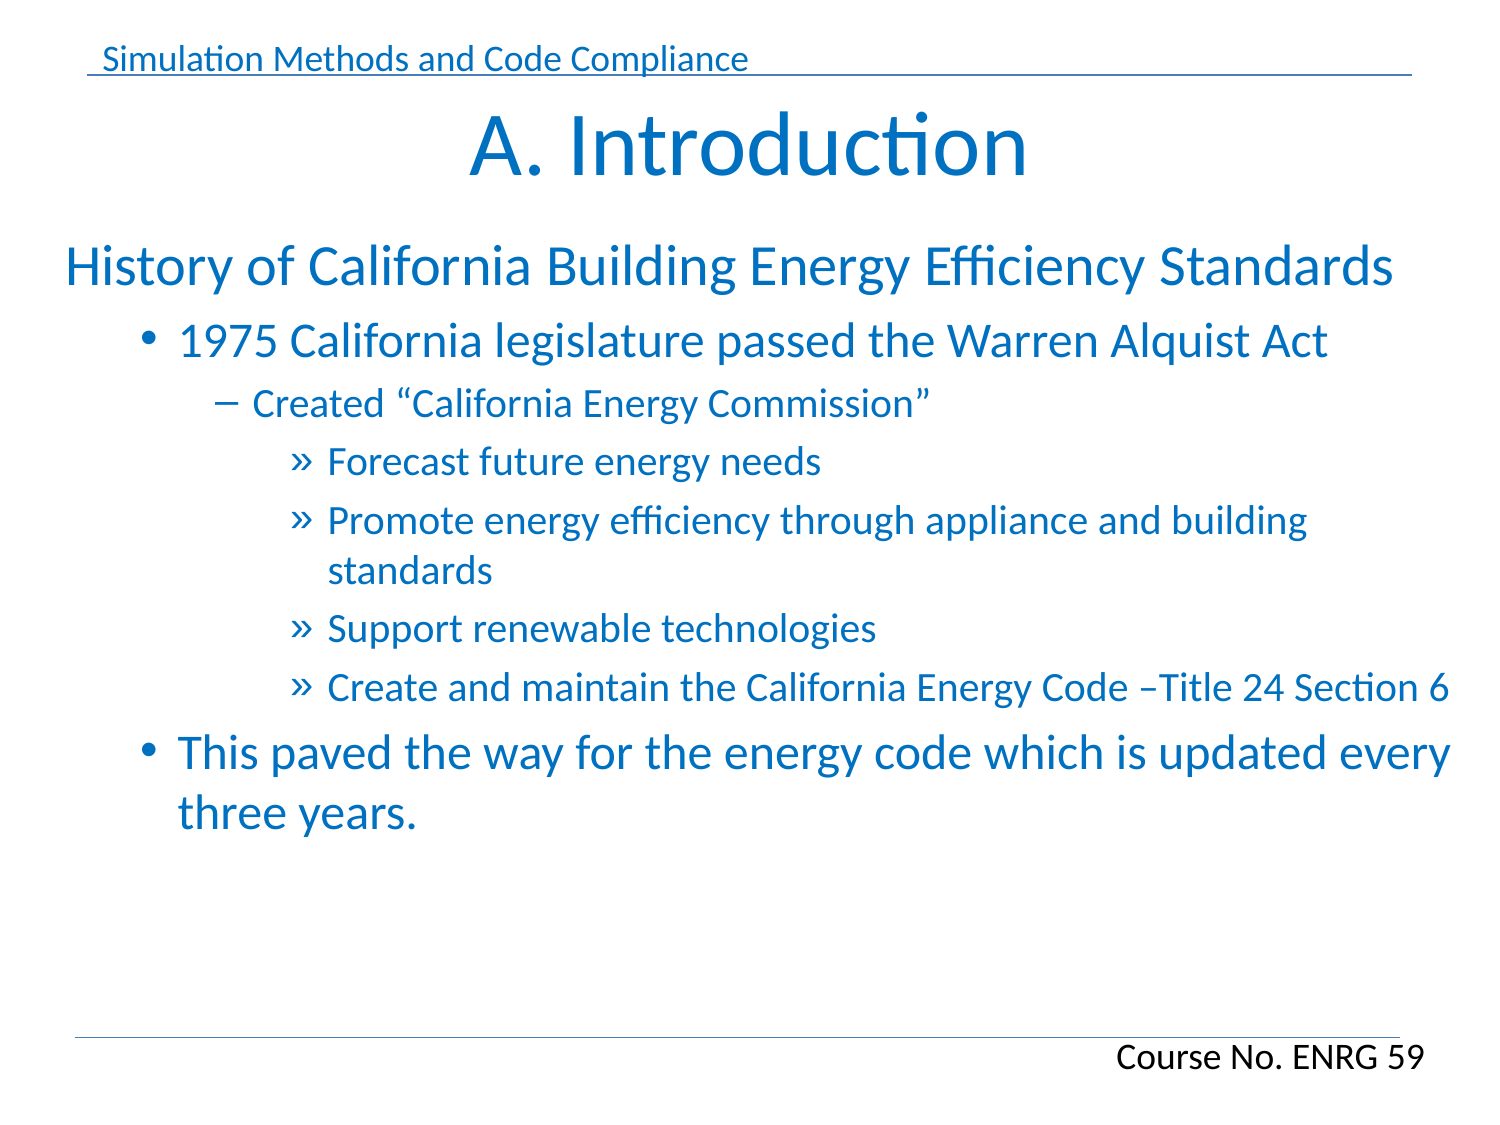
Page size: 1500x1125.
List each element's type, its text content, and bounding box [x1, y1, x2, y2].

title A. Introduction [75, 45, 1425, 220]
list History of California Building Energy Efficiency Standards 1975 California legislature passed the Warren Alquist Act Created “California Energy Commission” Forecast future energy needs Promote energy efficiency through appliance and building standards Support renewable technologies Create and maintain the California Energy Code –Title 24 Section 6 This paved the way for the energy code which is updated every three years. [0, 220, 1475, 1013]
